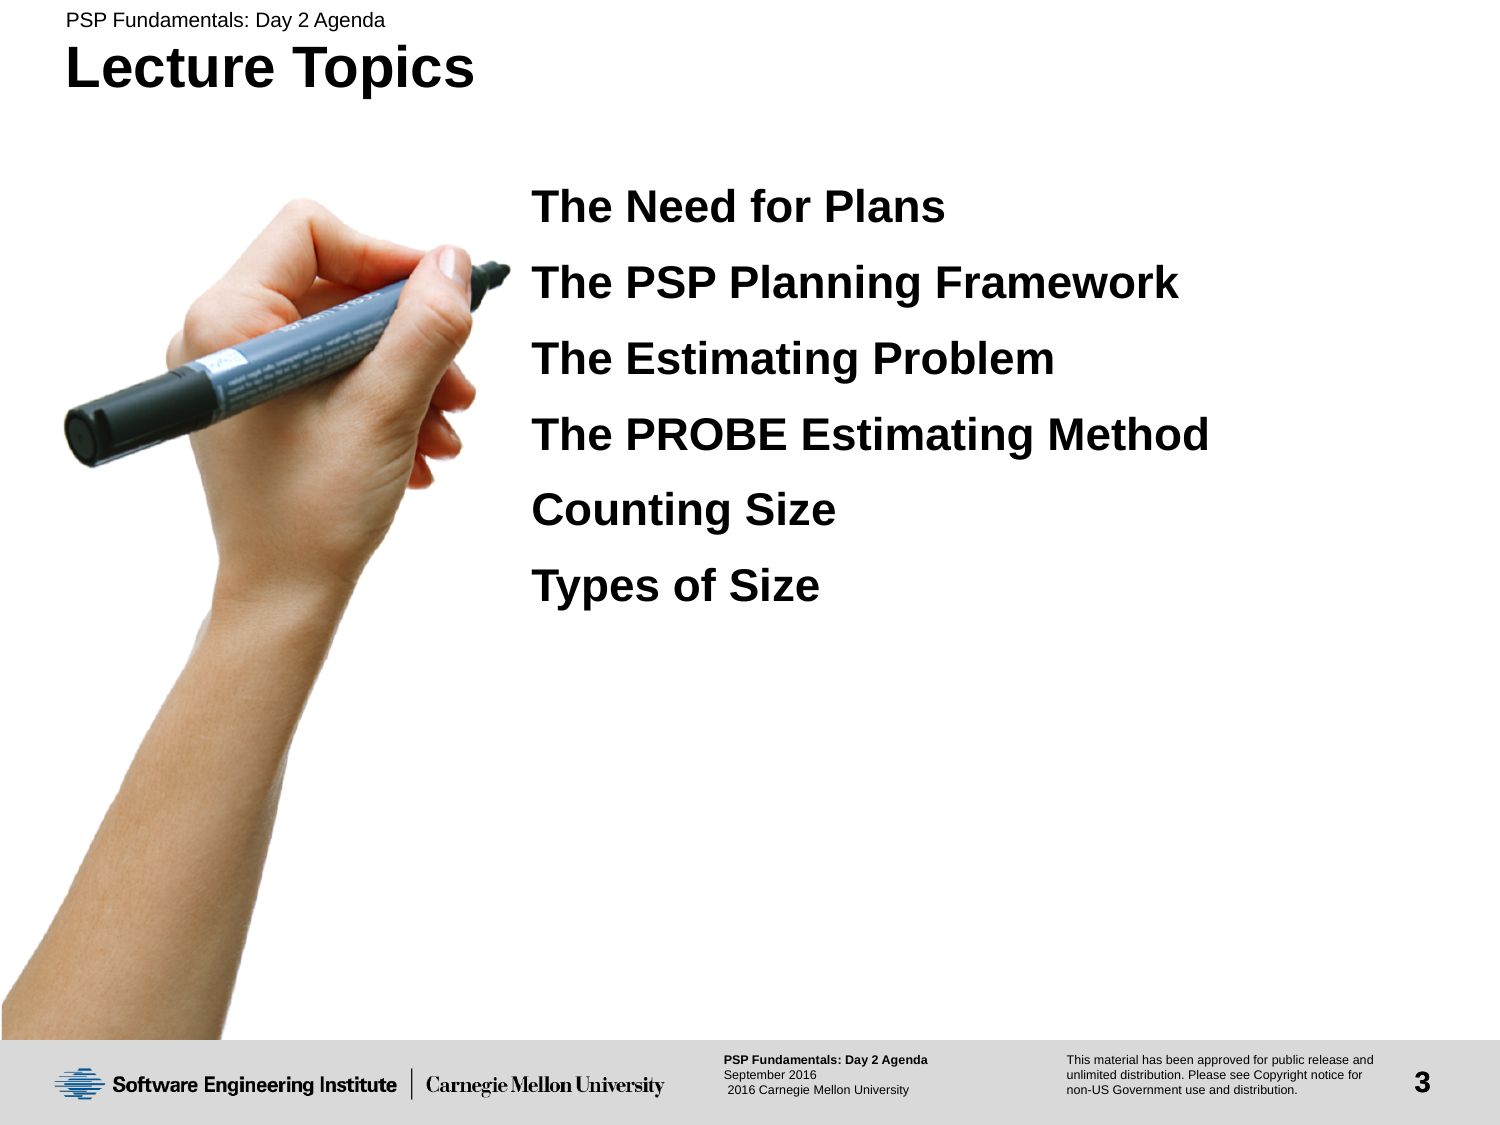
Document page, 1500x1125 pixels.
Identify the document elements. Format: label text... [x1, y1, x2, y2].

picture [1, 180, 532, 1040]
picture [46, 1061, 673, 1104]
list The Need for Plans The PSP Planning Framework The Estimating Problem The PROBE Estimating Method Counting Size Types of Size [531, 176, 1432, 1000]
title Lecture Topics [65, 37, 1430, 148]
